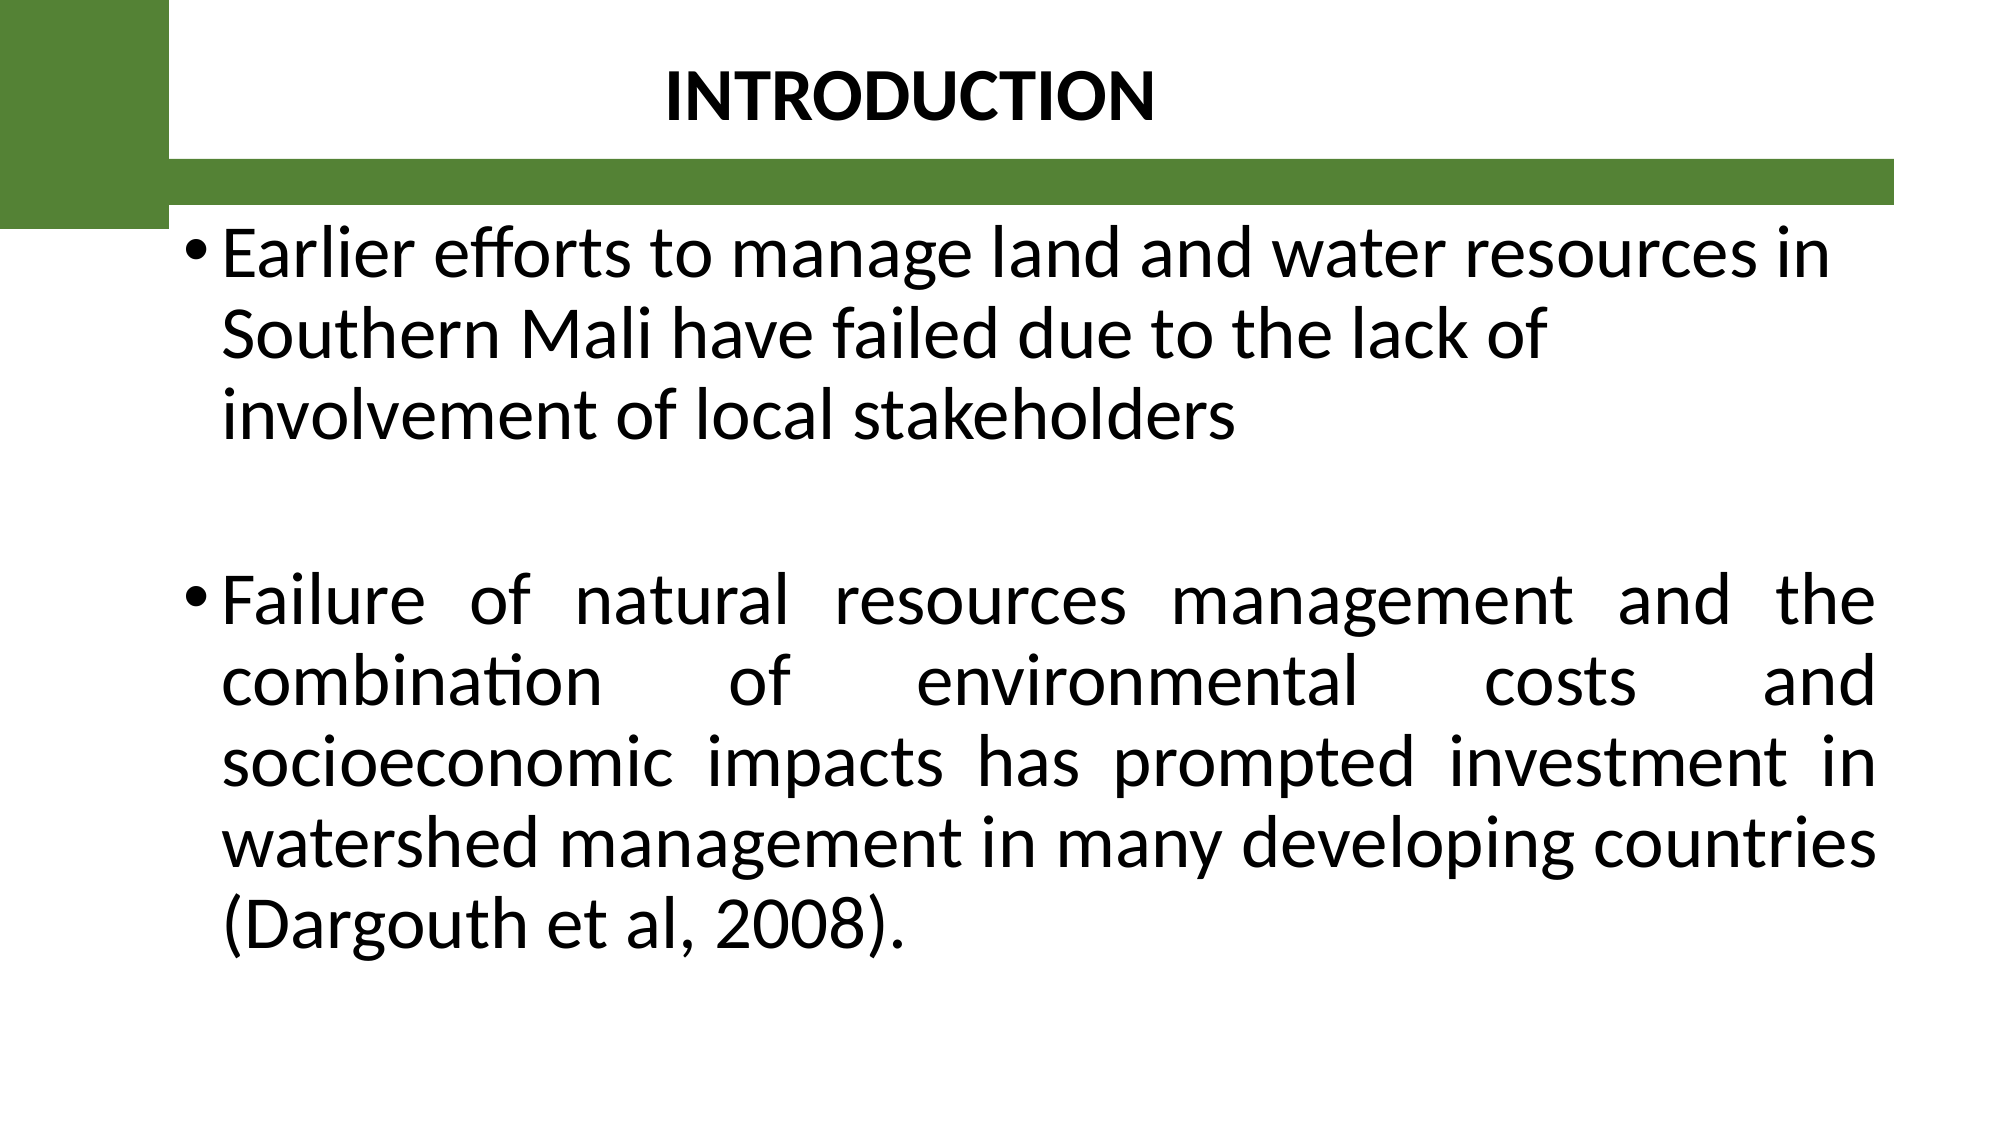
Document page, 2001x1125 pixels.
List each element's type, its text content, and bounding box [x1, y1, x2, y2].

text_box INTRODUCTION [333, 37, 1489, 143]
list Earlier efforts to manage land and water resources in Southern Mali have failed due to the lack of involvement of local stakeholders Failure of natural resources management and the combination of environmental costs and socioeconomic impacts has prompted investment in watershed management in many developing countries (Dargouth et al, 2008). [169, 205, 1894, 990]
text_box [0, 0, 169, 229]
text_box [168, 158, 1894, 205]
